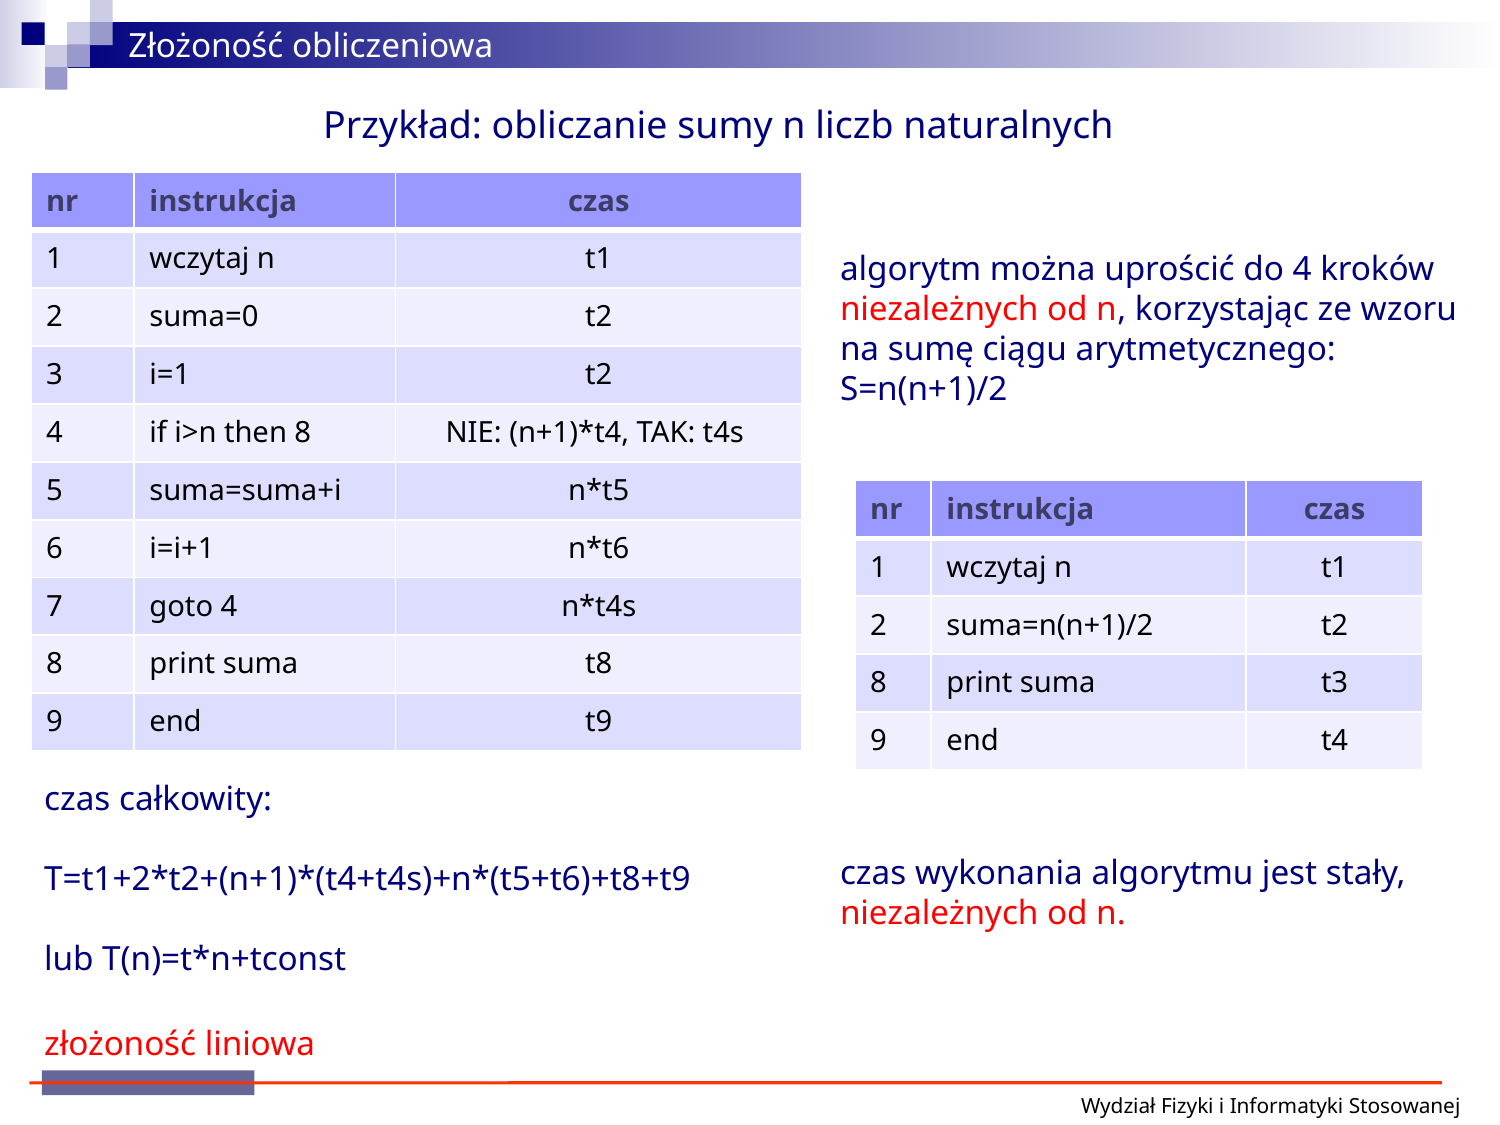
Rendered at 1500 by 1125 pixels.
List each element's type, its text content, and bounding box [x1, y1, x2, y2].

table_cell t2 [396, 289, 801, 345]
table_cell n*t4s [396, 578, 801, 634]
table_cell suma=n(n+1)/2 [932, 597, 1245, 653]
table_cell if i>n then 8 [135, 405, 395, 461]
text_box Złożoność obliczeniowa [113, 16, 749, 71]
text_box czas wykonania algorytmu jest stały, niezależnych od n. [825, 843, 1484, 979]
table_cell suma=0 [135, 289, 395, 345]
table_cell 1 [856, 541, 930, 595]
table_cell end [135, 694, 395, 750]
table_cell NIE: (n+1)*t4, TAK: t4s [396, 405, 801, 461]
table_cell wczytaj n [135, 233, 395, 287]
table_cell 9 [856, 713, 930, 769]
table_header instrukcja [135, 173, 395, 227]
table_cell t9 [396, 694, 801, 750]
text_box Przykład: obliczanie sumy n liczb naturalnych [82, 93, 1356, 154]
table_header instrukcja [932, 481, 1245, 536]
table_cell 8 [32, 636, 133, 692]
table_header nr [32, 173, 133, 227]
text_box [29, 1070, 1443, 1096]
table_cell 1 [32, 233, 133, 287]
text_box czas całkowity: T=t1+2*t2+(n+1)*(t4+t4s)+n*(t5+t6)+t8+t9 lub T(n)=t*n+tconst złożoność liniowa [29, 770, 802, 1069]
table_cell n*t6 [396, 521, 801, 577]
table_cell suma=suma+i [135, 463, 395, 519]
table_cell 9 [32, 694, 133, 750]
text_box Wydział Fizyki i Informatyki Stosowanej [1066, 1084, 1476, 1125]
table_cell 3 [32, 347, 133, 403]
table_cell t2 [1247, 597, 1422, 653]
table_cell 4 [32, 405, 133, 461]
table_cell t1 [396, 233, 801, 287]
table_cell t8 [396, 636, 801, 692]
table_cell 7 [32, 578, 133, 634]
table_cell i=1 [135, 347, 395, 403]
table_cell 8 [856, 655, 930, 711]
table_cell end [932, 713, 1245, 769]
table_cell 6 [32, 521, 133, 577]
table_cell t1 [1247, 541, 1422, 595]
table_cell goto 4 [135, 578, 395, 634]
table_cell wczytaj n [932, 541, 1245, 595]
table_cell 2 [32, 289, 133, 345]
table_cell t4 [1247, 713, 1422, 769]
table_cell n*t5 [396, 463, 801, 519]
table_cell i=i+1 [135, 521, 395, 577]
table_header nr [856, 481, 930, 536]
table_header czas [396, 173, 801, 227]
table_header czas [1247, 481, 1422, 536]
text_box algorytm można uprościć do 4 kroków niezależnych od n, korzystając ze wzoru na sumę ciągu arytmetycznego: S=n(n+1)/2 [825, 240, 1484, 415]
table_cell print suma [932, 655, 1245, 711]
table_cell print suma [135, 636, 395, 692]
table_cell t2 [396, 347, 801, 403]
table_cell 5 [32, 463, 133, 519]
table_cell 2 [856, 597, 930, 653]
table_cell t3 [1247, 655, 1422, 711]
